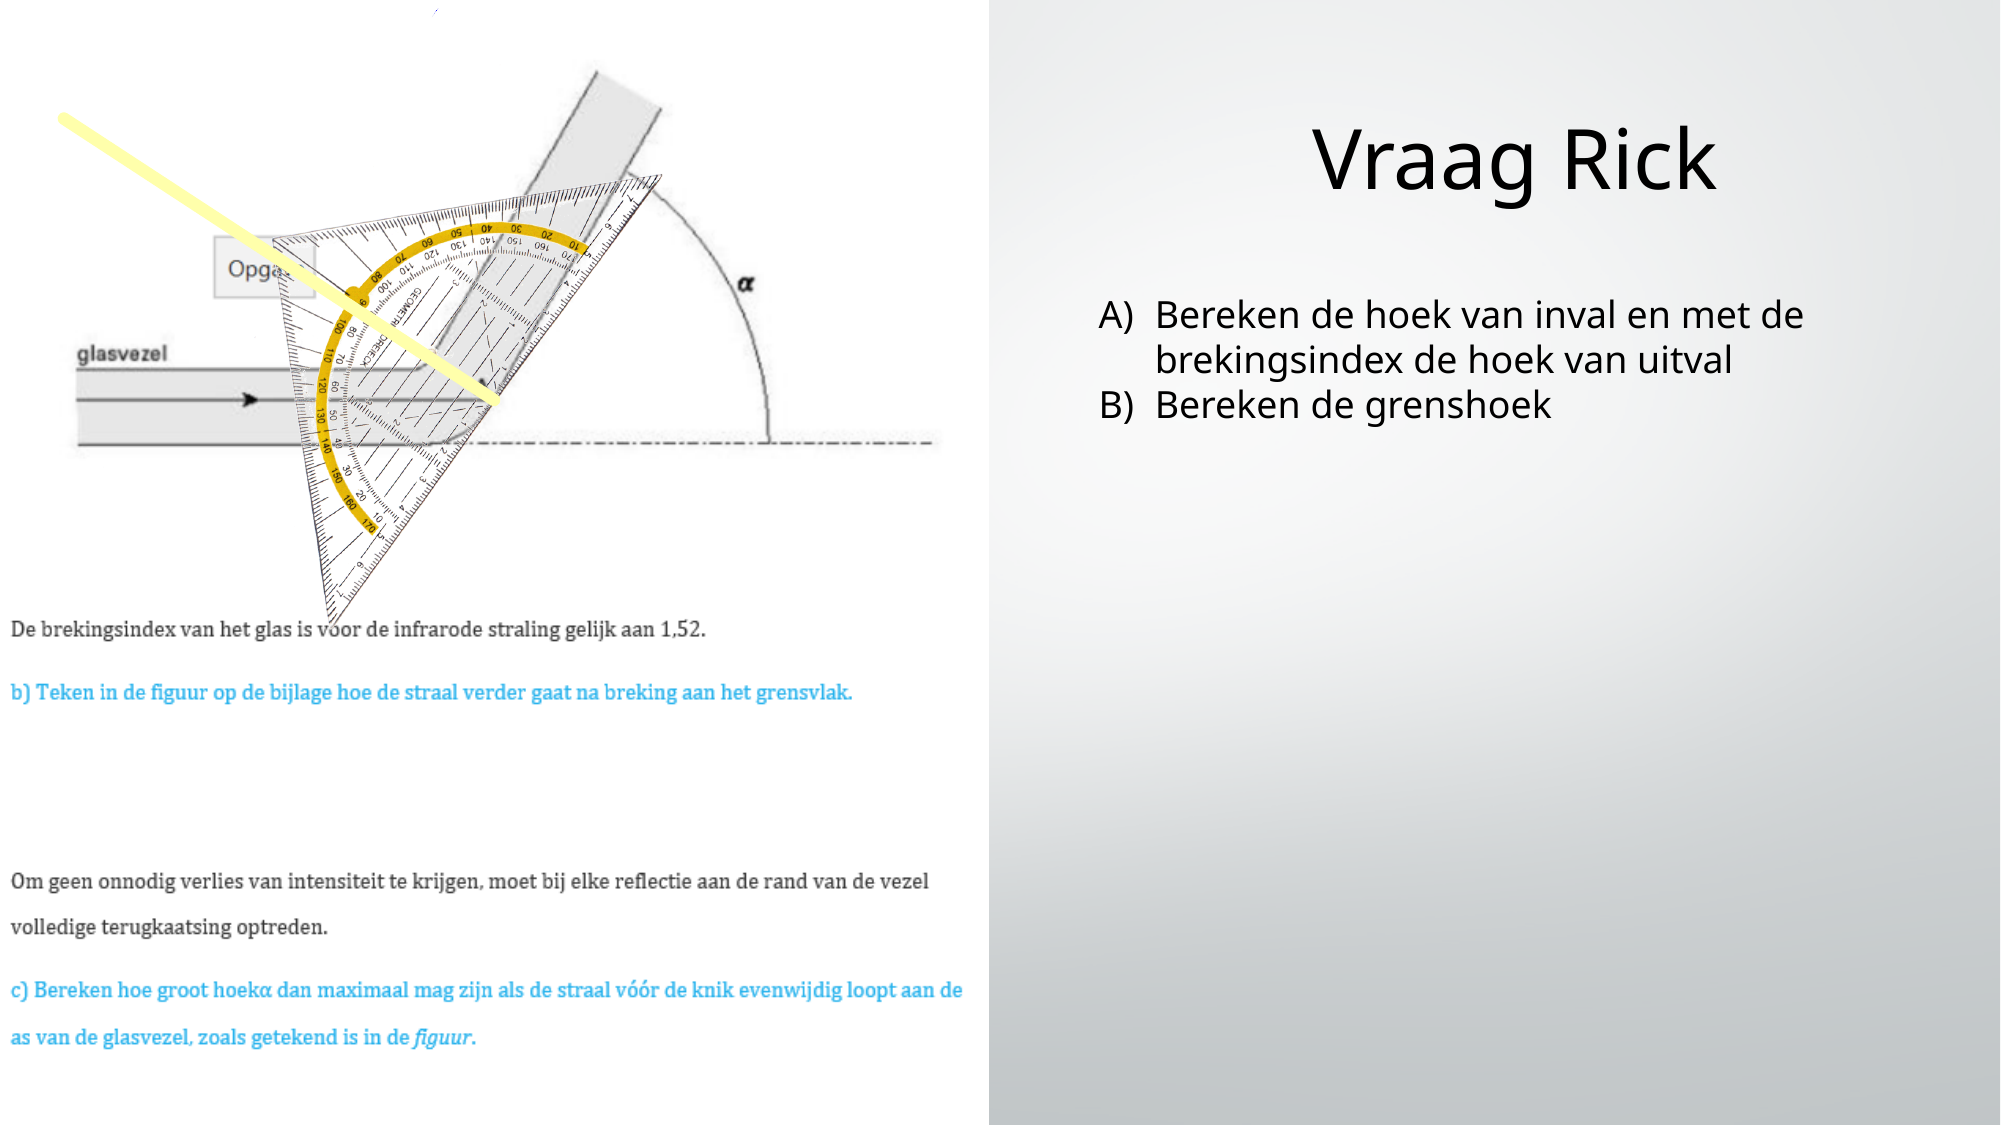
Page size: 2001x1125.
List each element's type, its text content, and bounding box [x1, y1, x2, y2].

text_box Bereken de hoek van inval en met de brekingsindex de hoek van uitval Bereken de grenshoek [1083, 283, 1859, 434]
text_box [63, 118, 495, 401]
title Vraag Rick [989, 13, 2000, 301]
picture [0, 0, 989, 1125]
